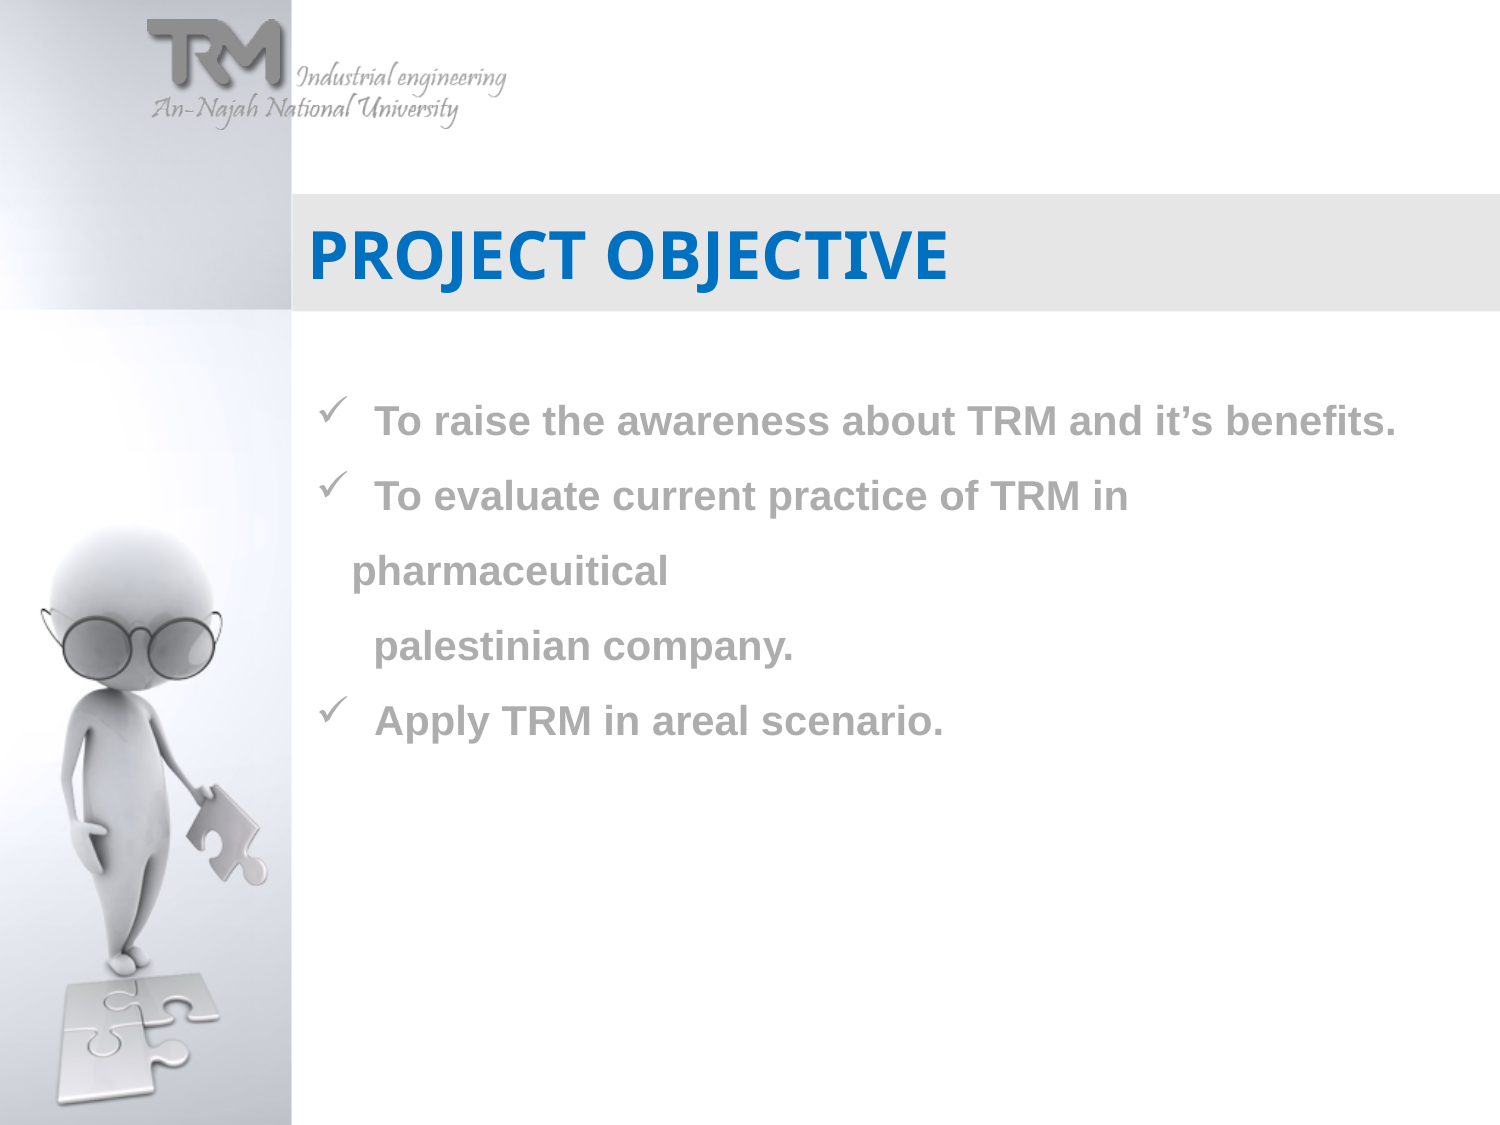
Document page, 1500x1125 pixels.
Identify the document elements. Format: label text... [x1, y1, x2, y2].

picture [0, 0, 1500, 1125]
title Project objective [292, 193, 1500, 312]
text_box To raise the awareness about TRM and it’s benefits. To evaluate current practice of TRM in pharmaceuitical palestinian company. Apply TRM in areal scenario. [301, 361, 1471, 827]
